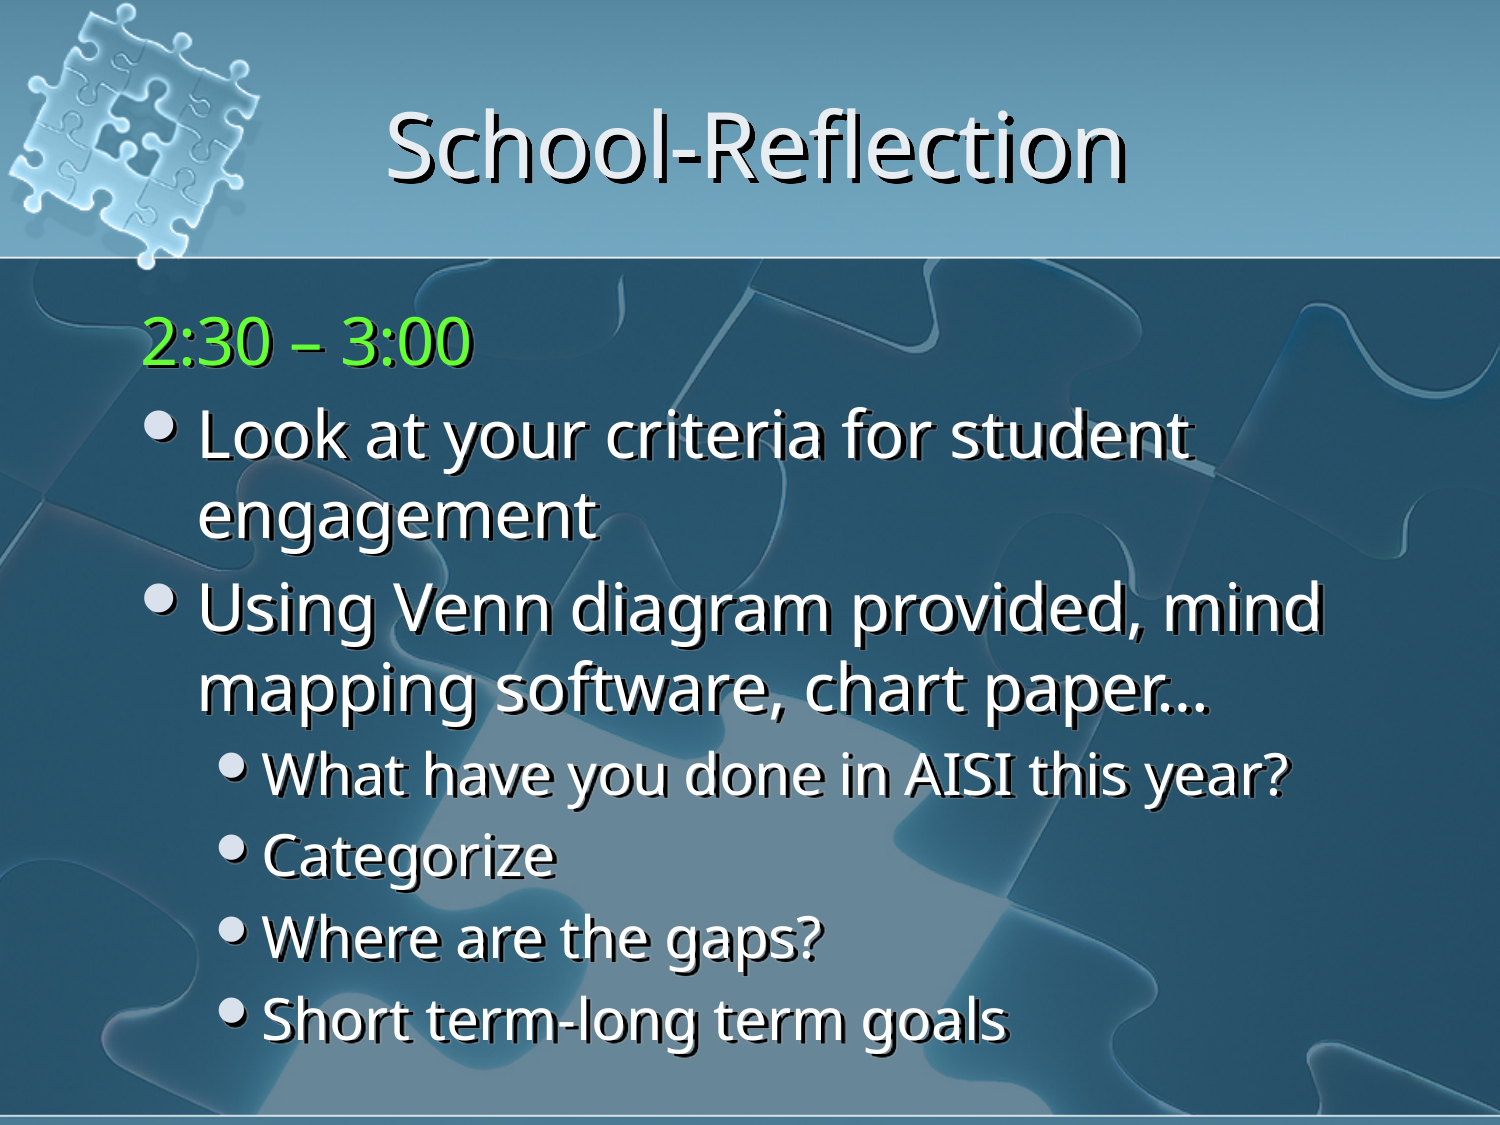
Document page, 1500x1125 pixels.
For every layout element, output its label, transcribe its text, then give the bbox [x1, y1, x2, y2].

list 2:30 – 3:00 Look at your criteria for student engagement Using Venn diagram provided, mind mapping software, chart paper… What have you done in AISI this year? Categorize Where are the gaps? Short term-long term goals [124, 290, 1388, 1071]
picture [0, 0, 1500, 1125]
title School-Reflection [124, 54, 1388, 230]
